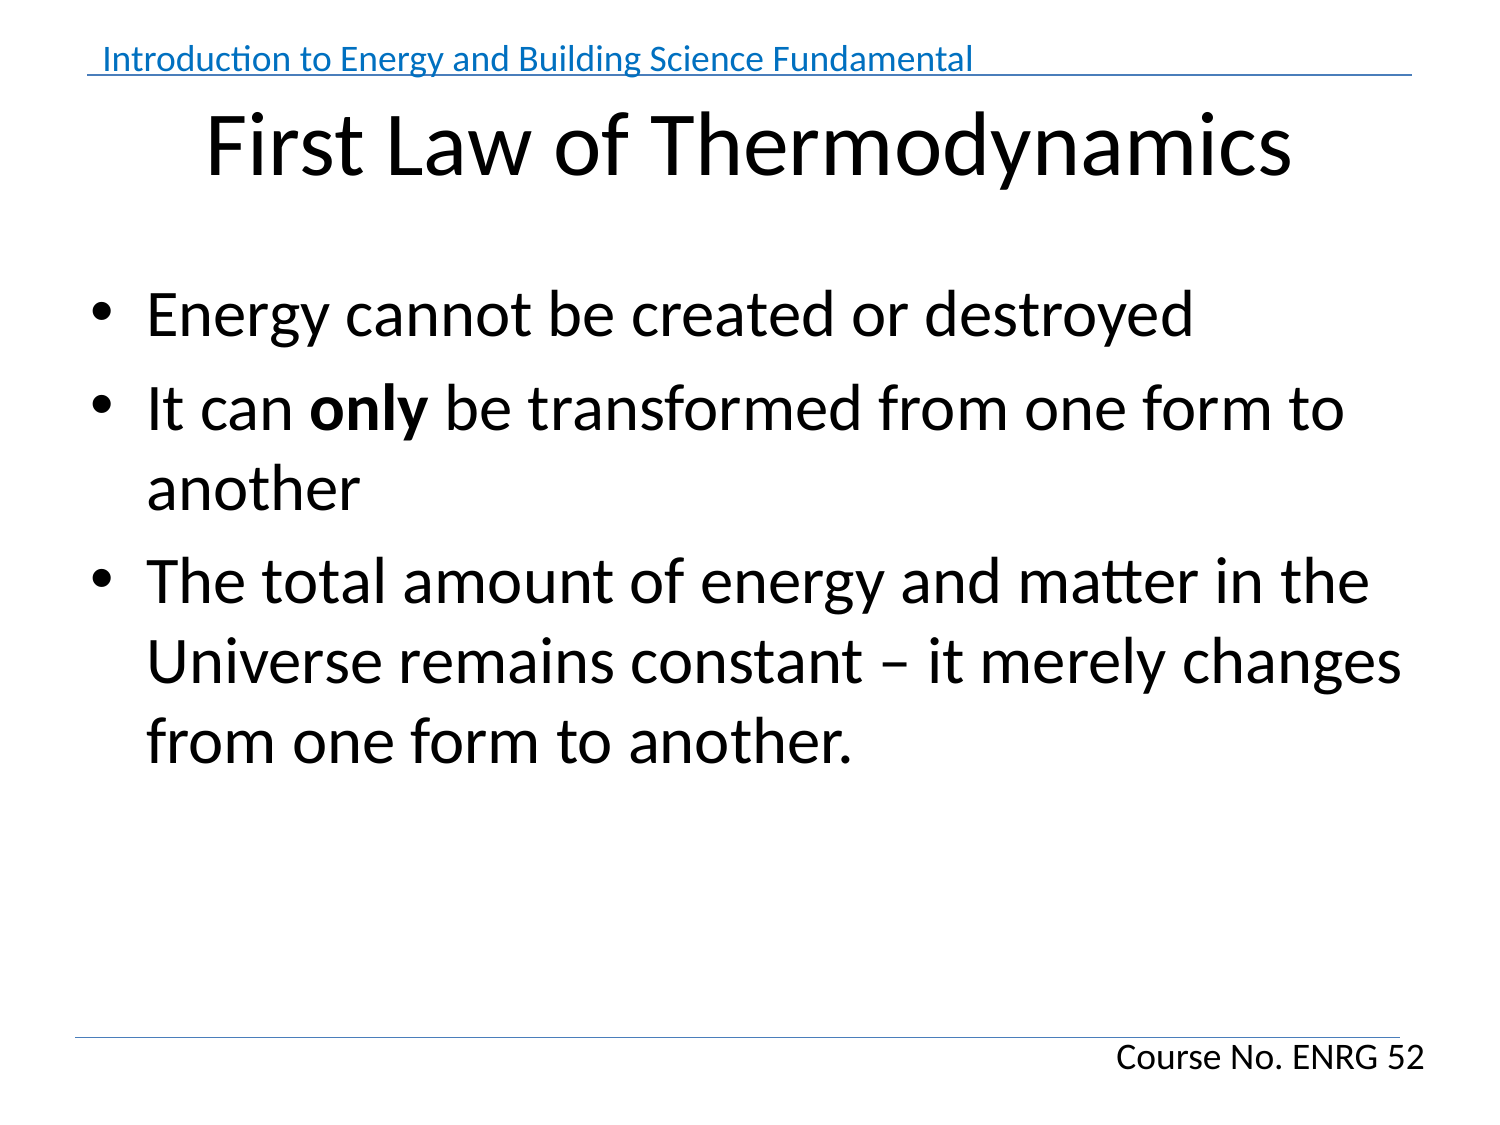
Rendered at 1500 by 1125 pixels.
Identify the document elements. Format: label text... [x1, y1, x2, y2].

list Energy cannot be created or destroyed It can only be transformed from one form to another The total amount of energy and matter in the Universe remains constant – it merely changes from one form to another. [75, 262, 1425, 1005]
title First Law of Thermodynamics [75, 45, 1425, 233]
